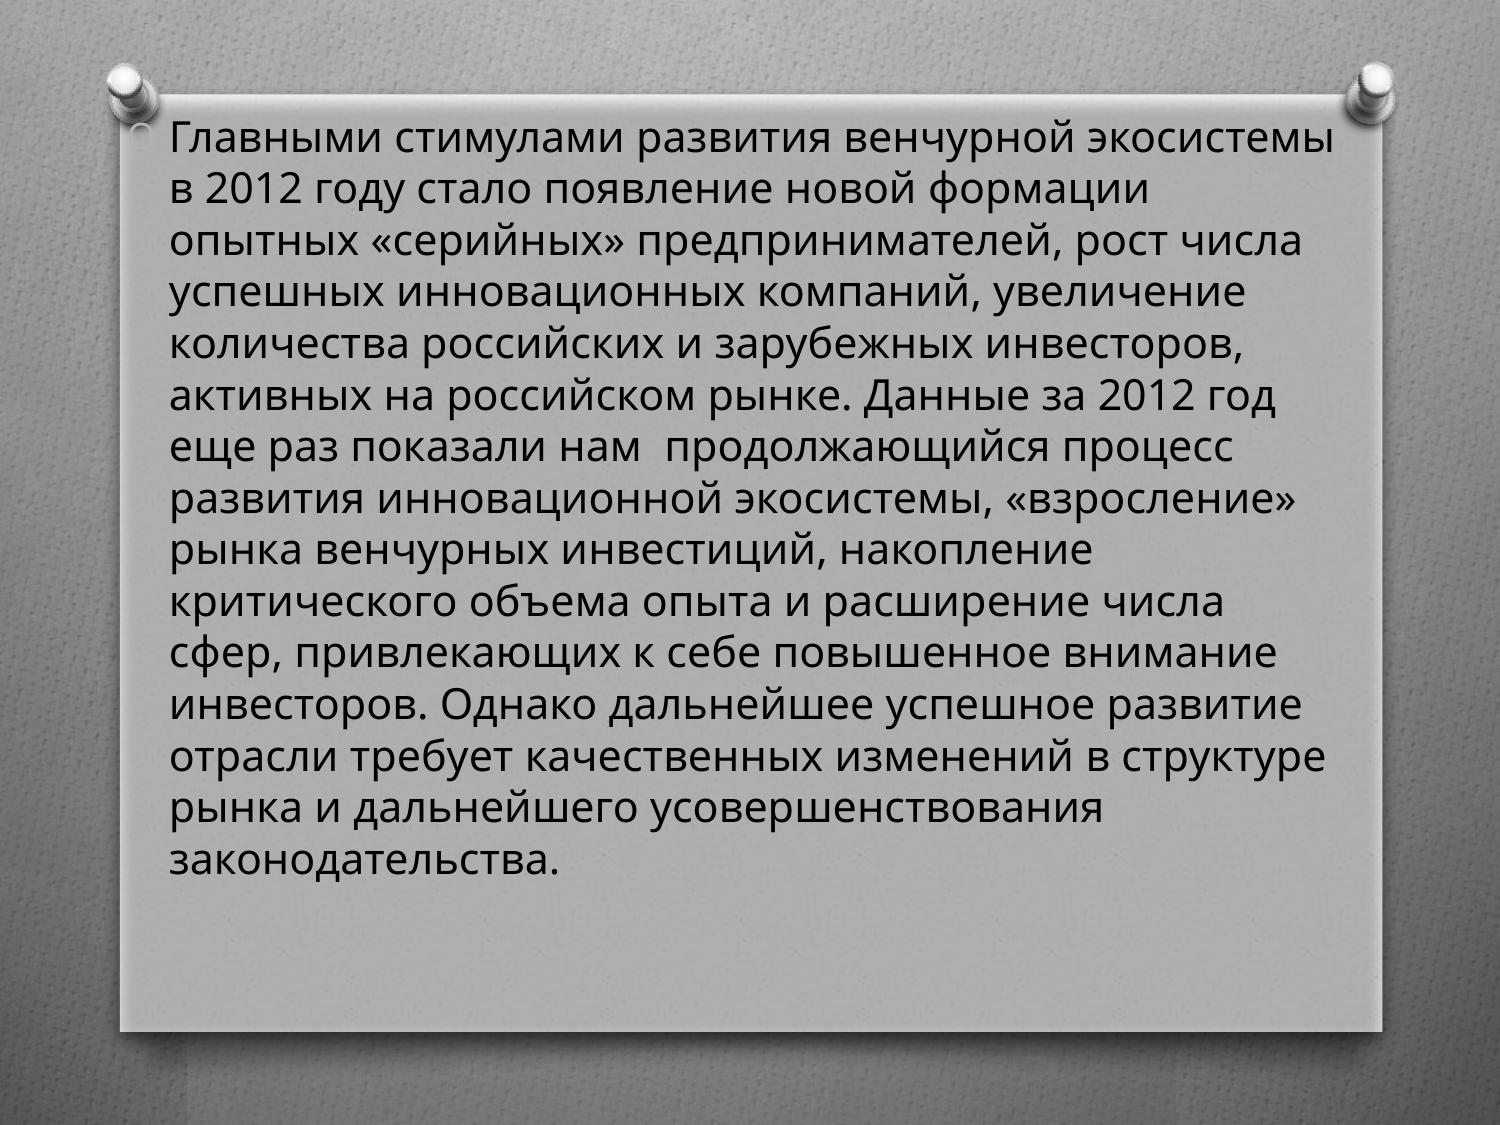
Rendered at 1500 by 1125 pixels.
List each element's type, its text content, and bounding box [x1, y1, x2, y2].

picture [1317, 35, 1439, 156]
list Главными стимулами развития венчурной экосистемы в 2012 году стало появление новой формации опытных «серийных» предпринимателей, рост числа успешных инновационных компаний, увеличение количества российских и зарубежных инвесторов, активных на российском рынке. Данные за 2012 год еще раз показали нам продолжающийся процесс развития инновационной экосистемы, «взросление» рынка венчурных инвестиций, накопление критического объема опыта и расширение числа сфер, привлекающих к себе повышенное внимание инвесторов. Однако дальнейшее успешное развитие отрасли требует качественных изменений в структуре рынка и дальнейшего усовершенствования законодательства. [112, 101, 1353, 939]
picture [75, 29, 198, 132]
